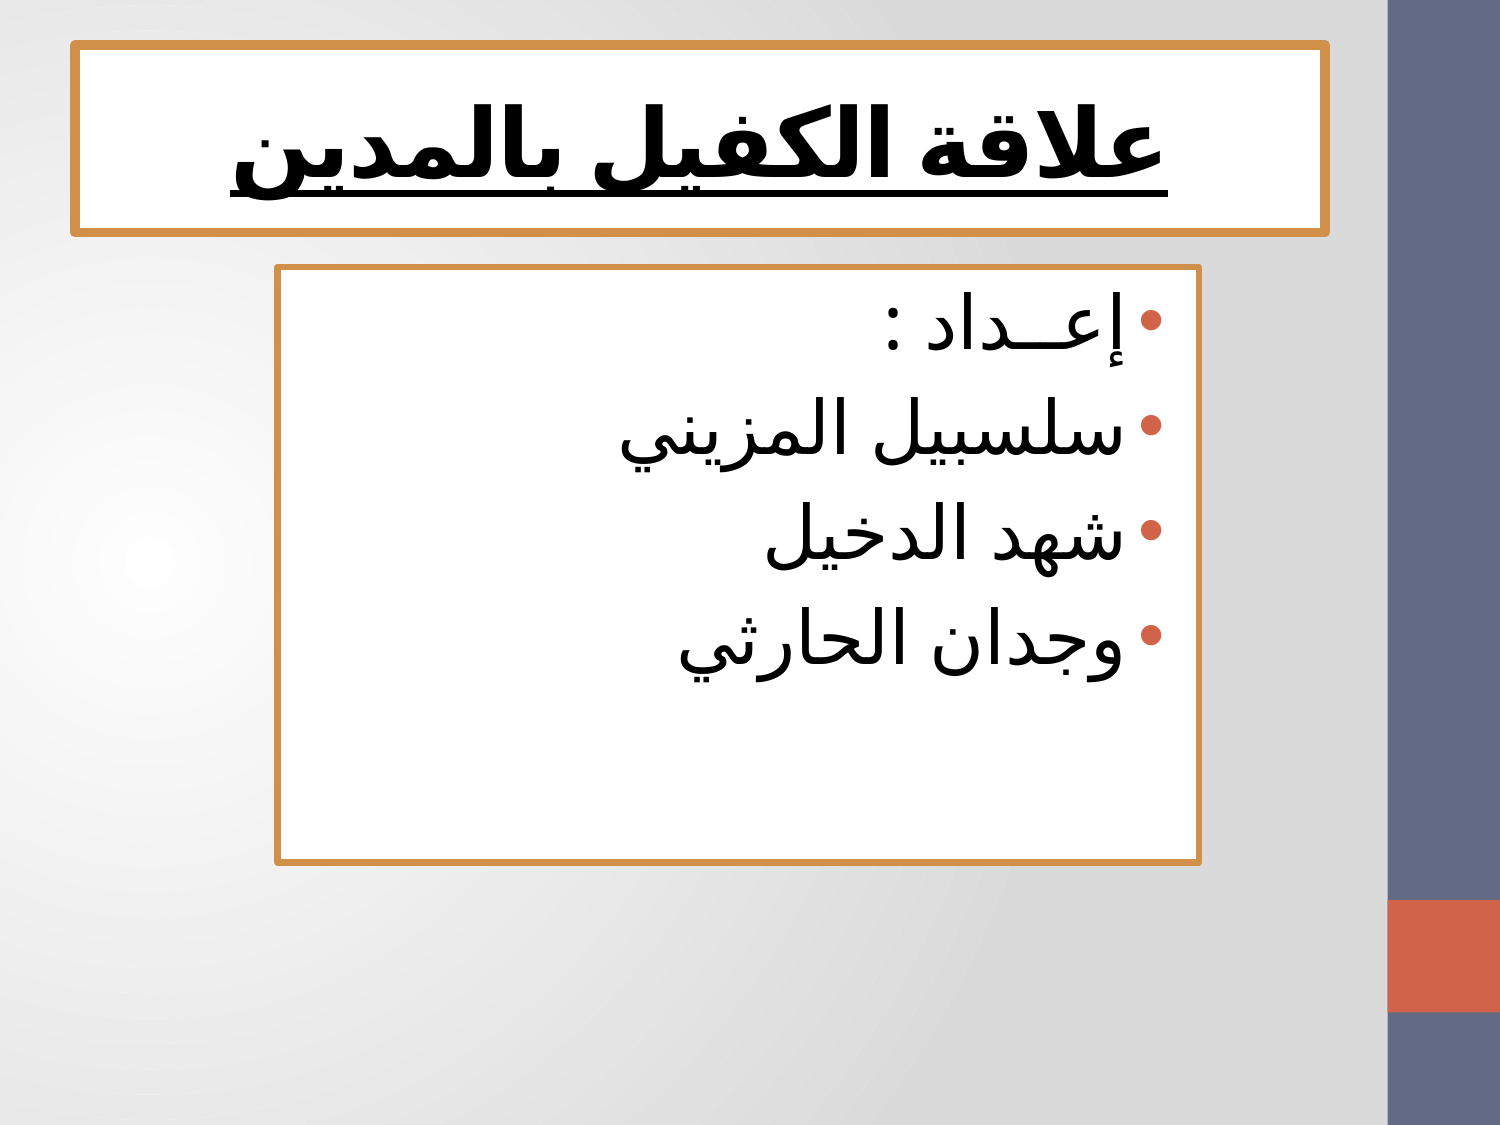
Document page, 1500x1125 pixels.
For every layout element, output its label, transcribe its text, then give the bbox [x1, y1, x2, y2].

list إعــداد : سلسبيل المزيني شهد الدخيل وجدان الحارثي [275, 265, 1201, 865]
title علاقة الكفيل بالمدين [73, 43, 1327, 235]
